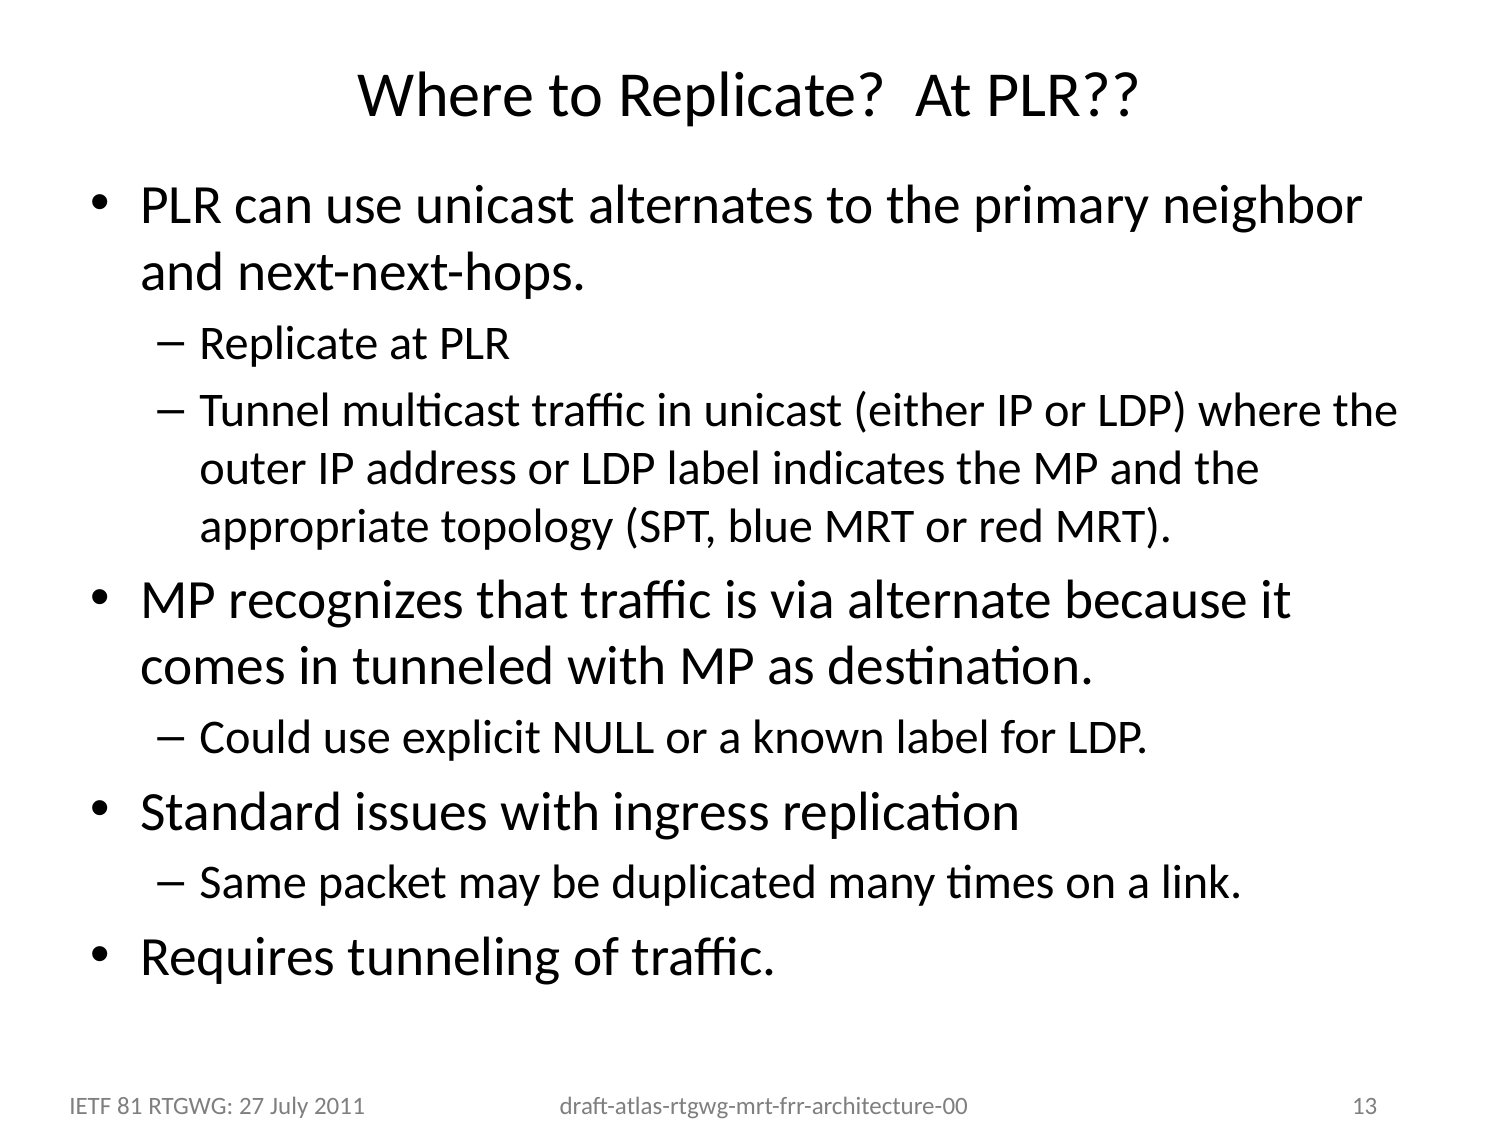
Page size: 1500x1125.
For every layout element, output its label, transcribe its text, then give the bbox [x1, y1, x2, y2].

list PLR can use unicast alternates to the primary neighbor and next-next-hops. Replicate at PLR Tunnel multicast traffic in unicast (either IP or LDP) where the outer IP address or LDP label indicates the MP and the appropriate topology (SPT, blue MRT or red MRT). MP recognizes that traffic is via alternate because it comes in tunneled with MP as destination. Could use explicit NULL or a known label for LDP. Standard issues with ingress replication Same packet may be duplicated many times on a link. Requires tunneling of traffic. [75, 160, 1425, 1005]
title Where to Replicate? At PLR?? [75, 45, 1425, 138]
